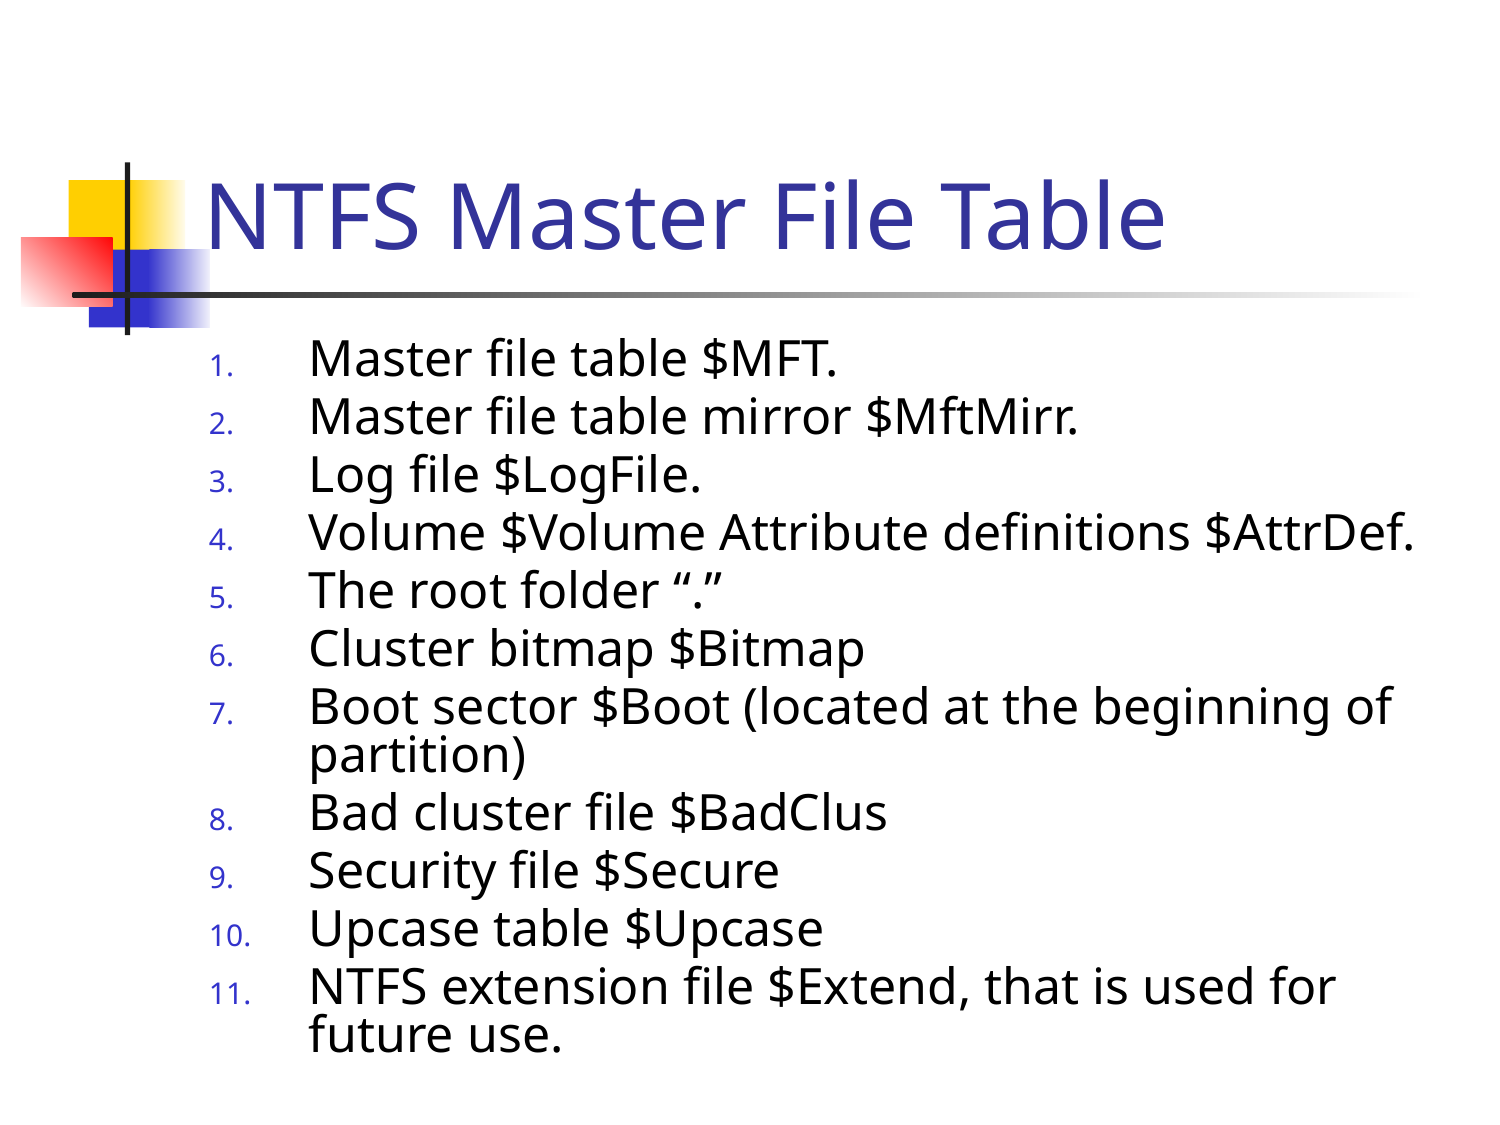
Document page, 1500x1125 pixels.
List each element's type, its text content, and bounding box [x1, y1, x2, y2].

list Master file table $MFT. Master file table mirror $MftMirr. Log file $LogFile. Volume $Volume Attribute definitions $AttrDef. The root folder “.” Cluster bitmap $Bitmap Boot sector $Boot (located at the beginning of partition) Bad cluster file $BadClus Security file $Secure Upcase table $Upcase NTFS extension file $Extend, that is used for future use. [193, 330, 1470, 1101]
title NTFS Master File Table [188, 34, 1468, 276]
